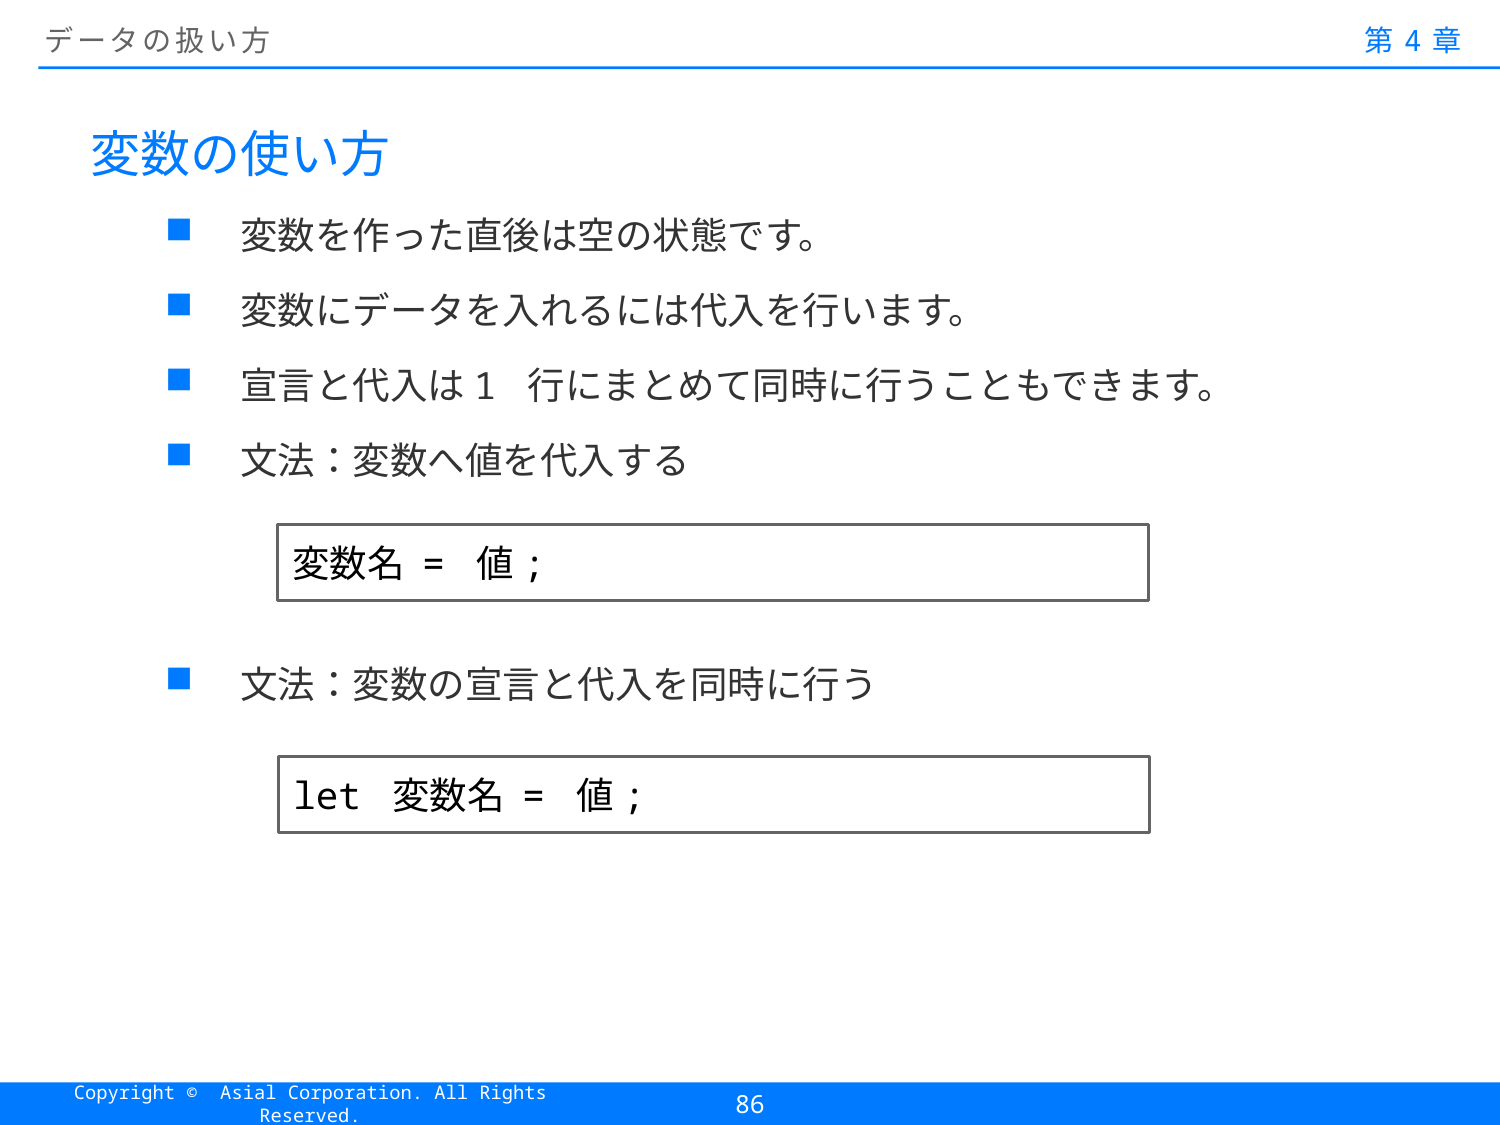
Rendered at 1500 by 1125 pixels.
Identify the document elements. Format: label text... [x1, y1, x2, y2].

text_box 変数名 = 値; [275, 522, 1150, 603]
list 第4章 [702, 7, 1477, 72]
slide_number 86 [581, 1075, 919, 1125]
text_box let 変数名 = 値; [277, 754, 1151, 834]
title データの扱い方 [29, 7, 702, 72]
list 変数の使い方 変数を作った直後は空の状態です。 変数にデータを入れるには代入を行います。 宣言と代入は1 行にまとめて同時に行うこともできます。 文法：変数へ値を代入する 文法：変数の宣言と代入を同時に行う [75, 84, 1425, 988]
